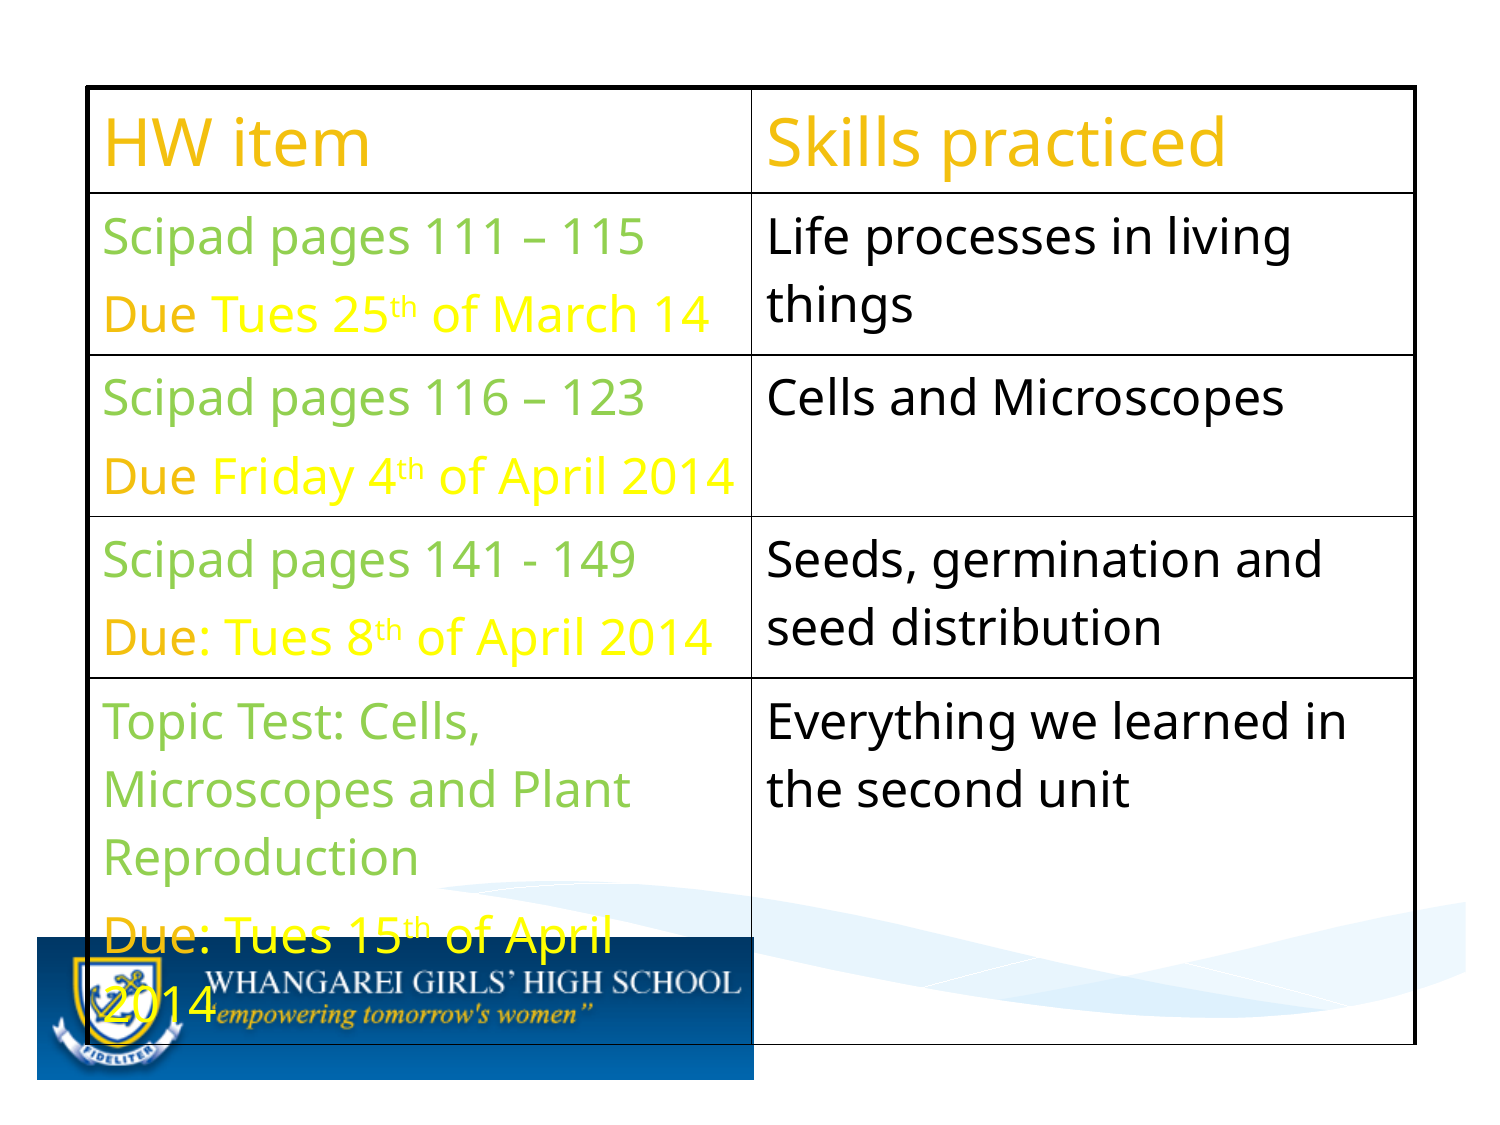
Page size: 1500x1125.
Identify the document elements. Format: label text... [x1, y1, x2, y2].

table_cell Scipad pages 111 – 115 Due Tues 25th of March 14 [90, 194, 751, 354]
table_cell Seeds, germination and seed distribution [752, 517, 1413, 677]
table_cell Life processes in living things [752, 194, 1413, 354]
table_cell Scipad pages 141 - 149 Due: Tues 8th of April 2014 [90, 517, 751, 677]
table_cell Cells and Microscopes [752, 356, 1413, 516]
table_header HW item [90, 90, 751, 192]
table_cell Everything we learned in the second unit [752, 679, 1413, 1044]
table_cell Scipad pages 116 – 123 Due Friday 4th of April 2014 [90, 356, 751, 516]
table_cell Topic Test: Cells, Microscopes and Plant Reproduction Due: Tues 15th of April 2014 [90, 679, 751, 935]
picture [37, 937, 754, 1080]
table_header Skills practiced [752, 90, 1413, 192]
